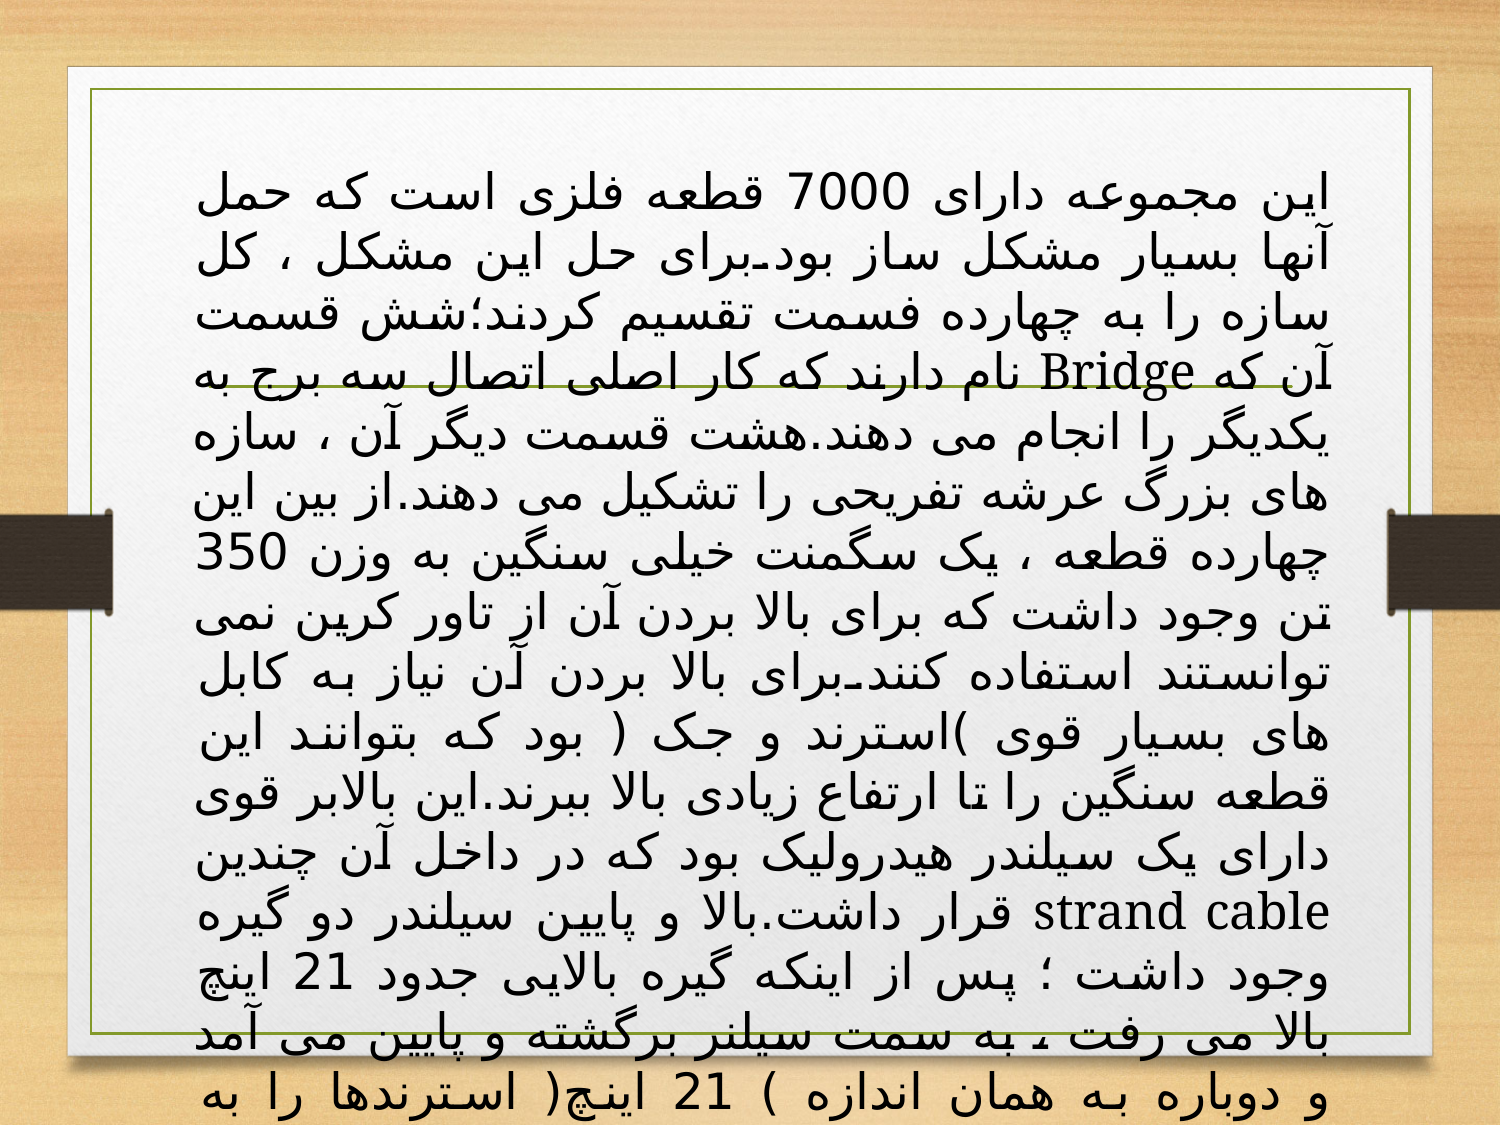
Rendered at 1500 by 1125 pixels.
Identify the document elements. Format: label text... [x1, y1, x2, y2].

picture [0, 0, 1500, 1125]
text_box این مجموعه دارای 7000 قطعه فلزی است که حمل آنها بسیار مشکل ساز بود.برای حل این مشکل ، کل سازه را به چهارده فسمت تقسیم کردند؛شش قسمت آن که Bridge نام دارند که کار اصلی اتصال سه برج به یکدیگر را انجام می دهند.هشت قسمت دیگر آن ، سازه های بزرگ عرشه تفریحی را تشکیل می دهند.از بین این چهارده قطعه ، یک سگمنت خیلی سنگین به وزن 350 تن وجود داشت که برای بالا بردن آن از تاور کرین نمی توانستند استفاده کنند.برای بالا بردن آن نیاز به کابل های بسیار قوی )استرند و جک ( بود که بتوانند این قطعه سنگین را تا ارتفاع زیادی بالا ببرند.این بالابر قوی دارای یک سیلندر هیدرولیک بود که در داخل آن چندین strand cable قرار داشت.بالا و پایین سیلندر دو گیره وجود داشت ؛ پس از اینکه گیره بالایی جدود 21 اینچ بالا می رفت ، به سمت سیلنر برگشته و پایین می آمد و دوباره به همان اندازه ) 21 اینچ( استرندها را به سمت بالا می کشید. [177, 152, 1346, 1125]
